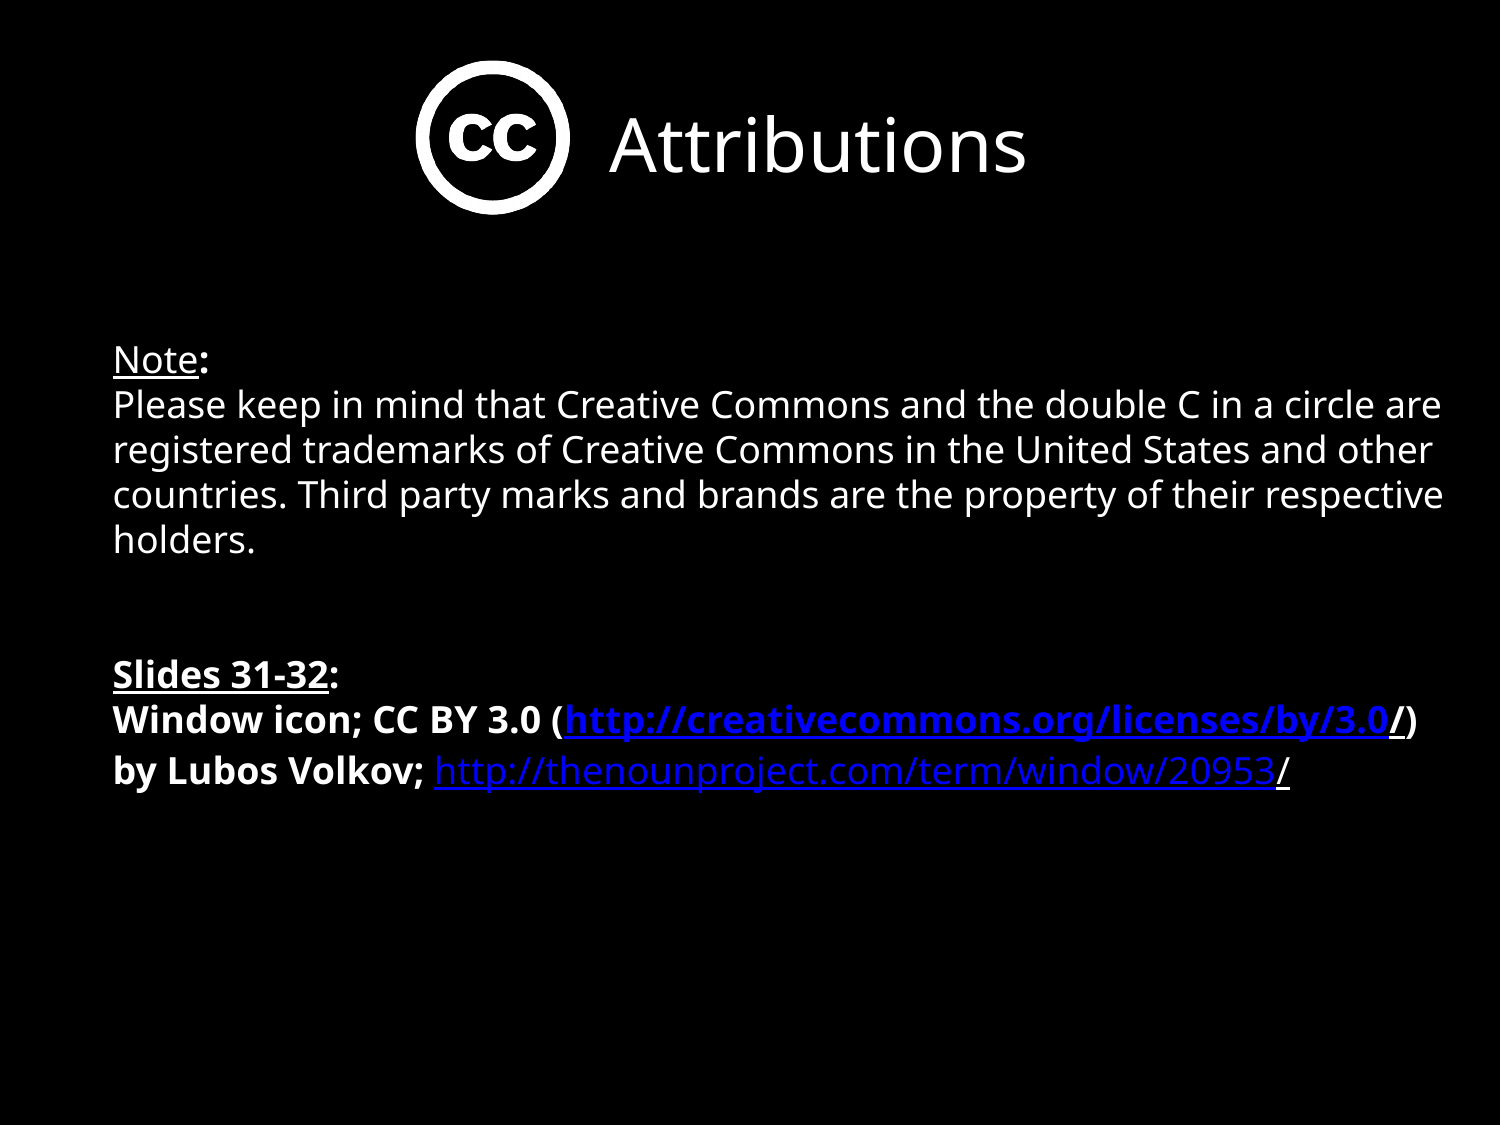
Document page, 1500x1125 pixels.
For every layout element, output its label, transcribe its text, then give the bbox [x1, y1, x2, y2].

text_box Note: Please keep in mind that Creative Commons and the double C in a circle are registered trademarks of Creative Commons in the United States and other countries. Third party marks and brands are the property of their respective holders. Slides 31-32: Window icon; CC BY 3.0 (http://creativecommons.org/licenses/by/3.0/) by Lubos Volkov; http://thenounproject.com/term/window/20953/ [112, 347, 1451, 966]
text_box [400, 46, 1055, 232]
